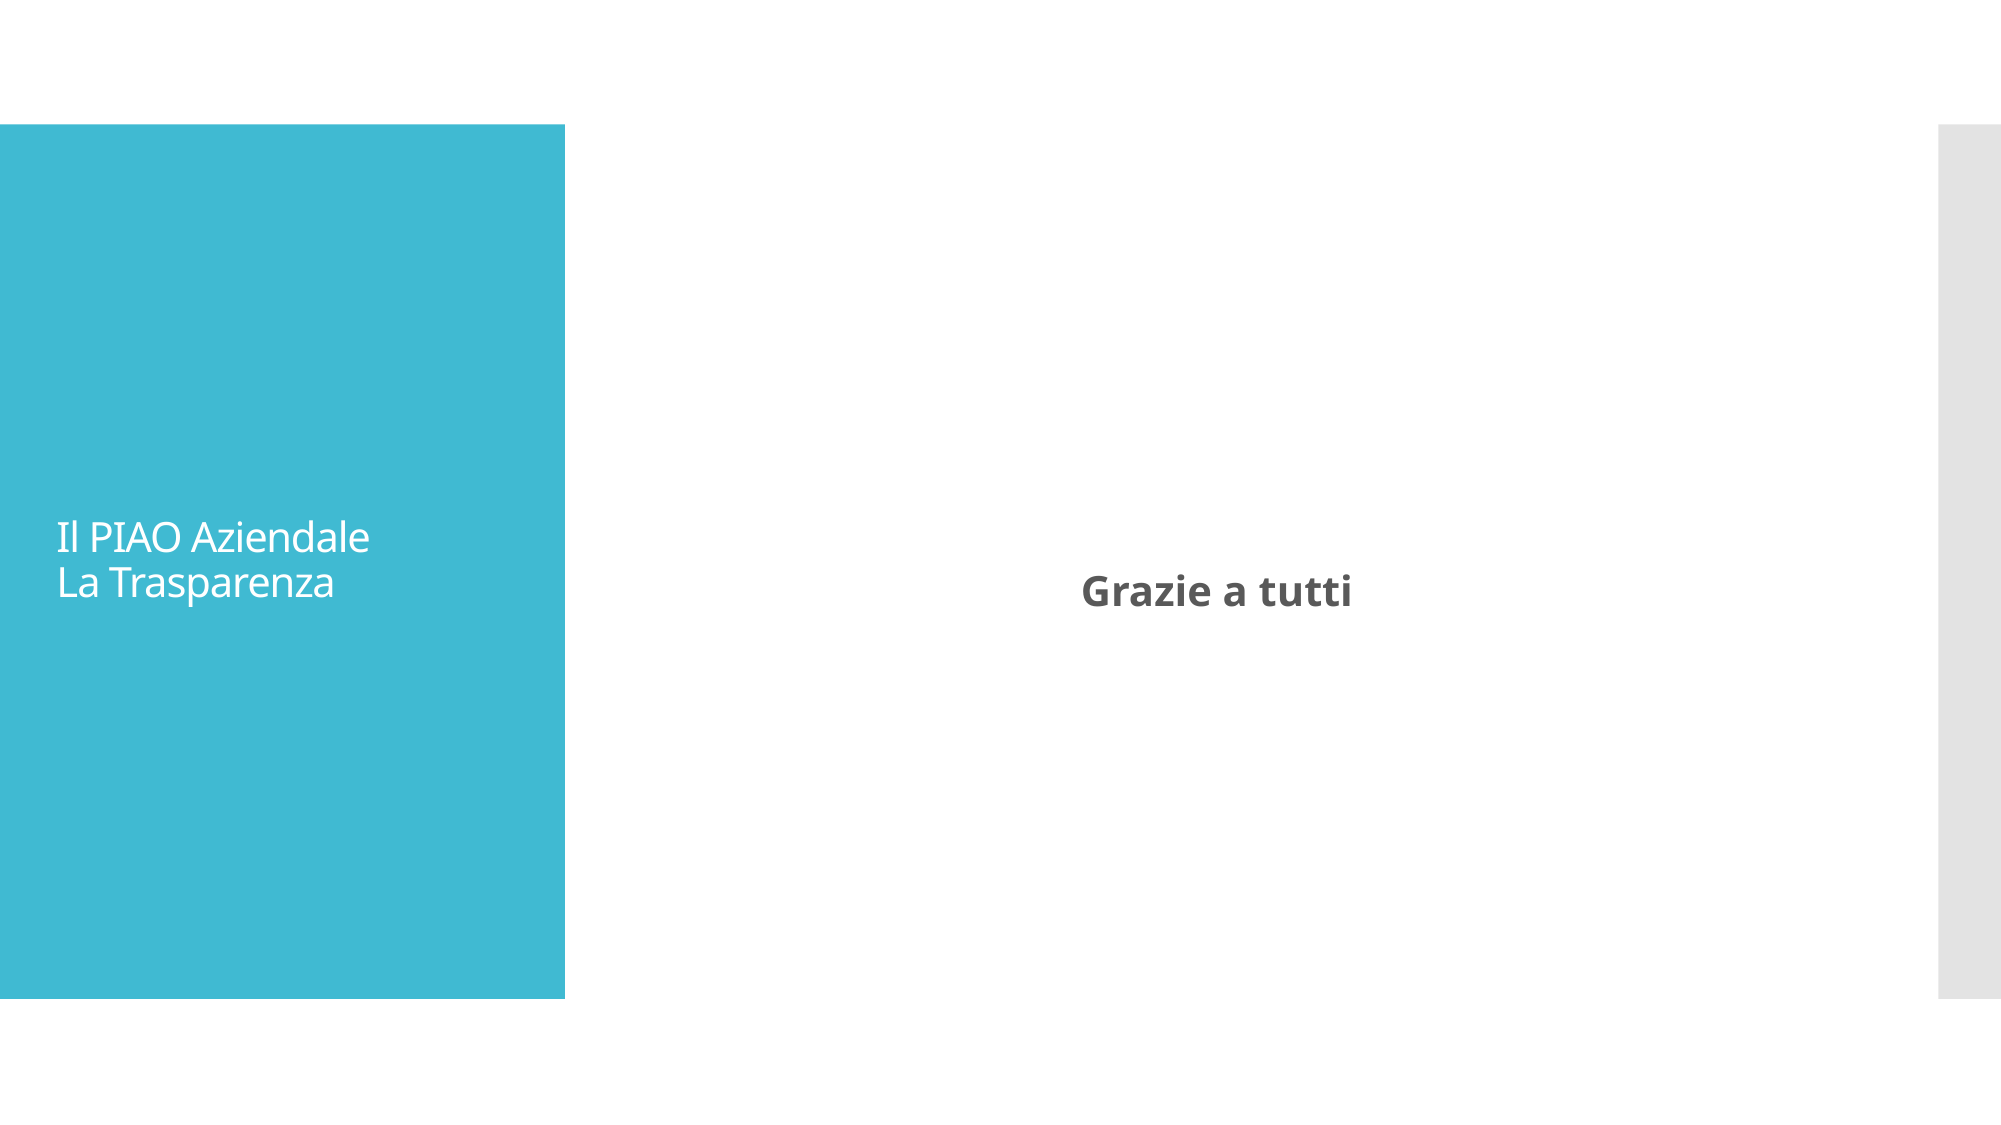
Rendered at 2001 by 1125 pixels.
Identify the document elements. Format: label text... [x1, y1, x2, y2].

title Il PIAO Aziendale La Trasparenza [41, 184, 525, 939]
list Grazie a tutti [616, 169, 1818, 1010]
